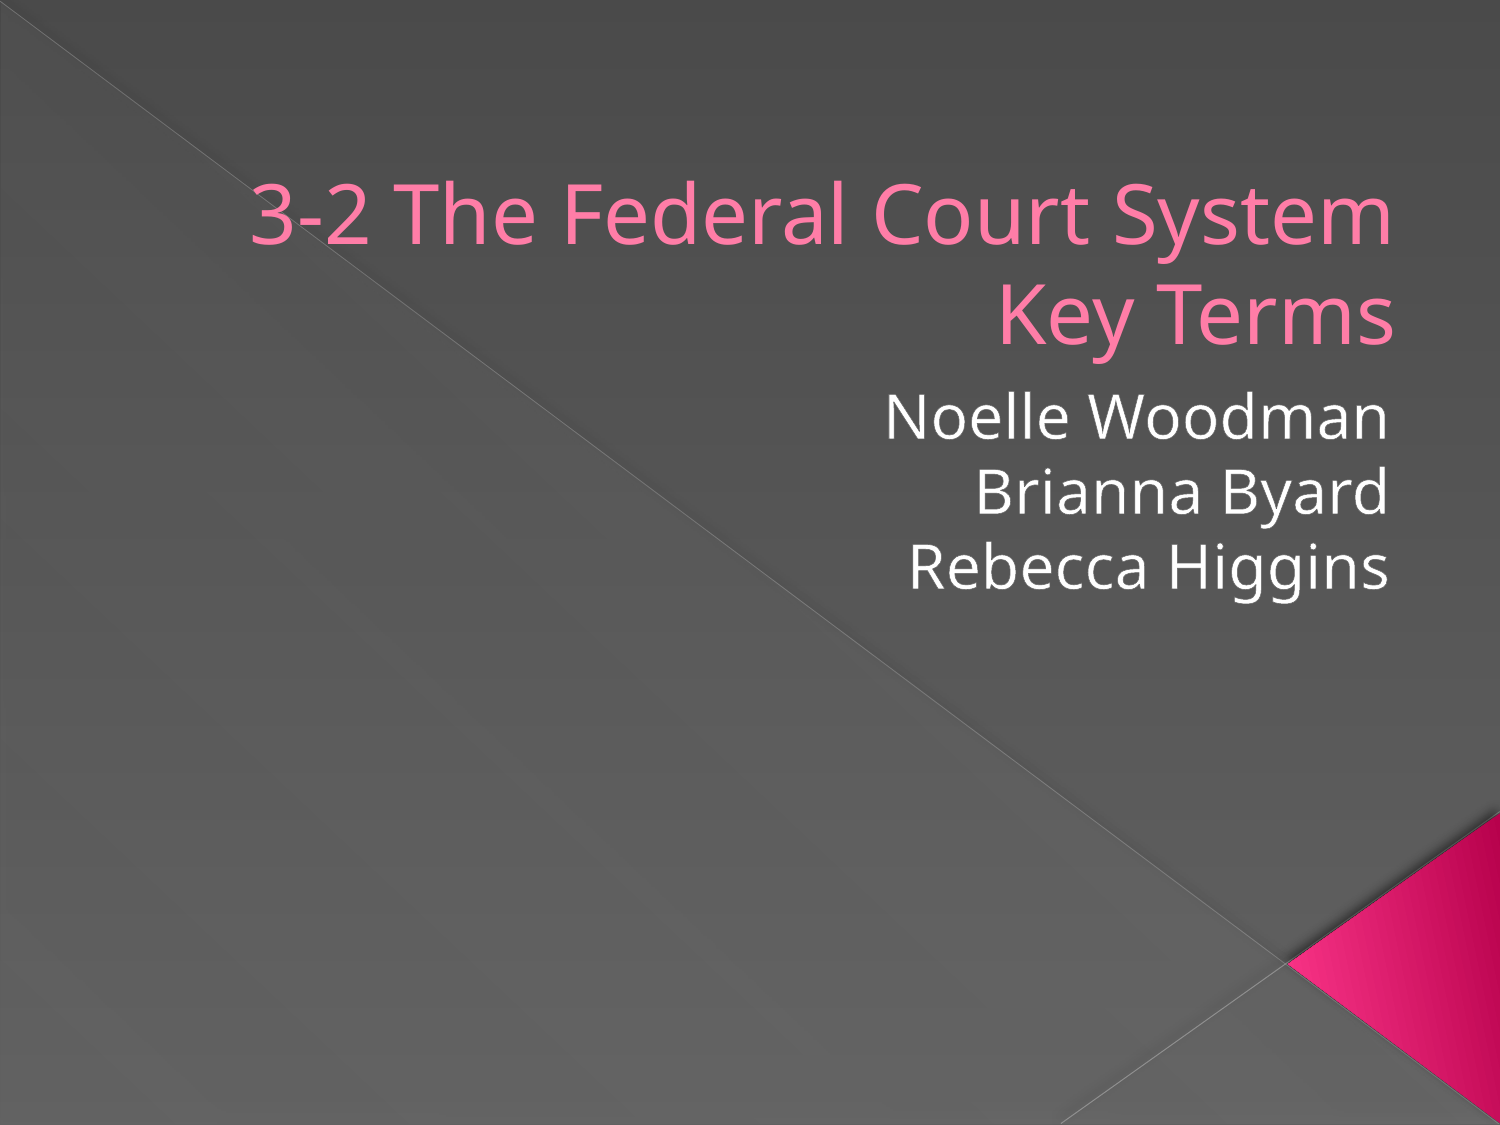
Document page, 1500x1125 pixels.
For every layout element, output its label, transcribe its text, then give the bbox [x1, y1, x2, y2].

title 3-2 The Federal Court System Key Terms [88, 127, 1412, 369]
subtitle Noelle Woodman Brianna Byard Rebecca Higgins [88, 369, 1412, 657]
